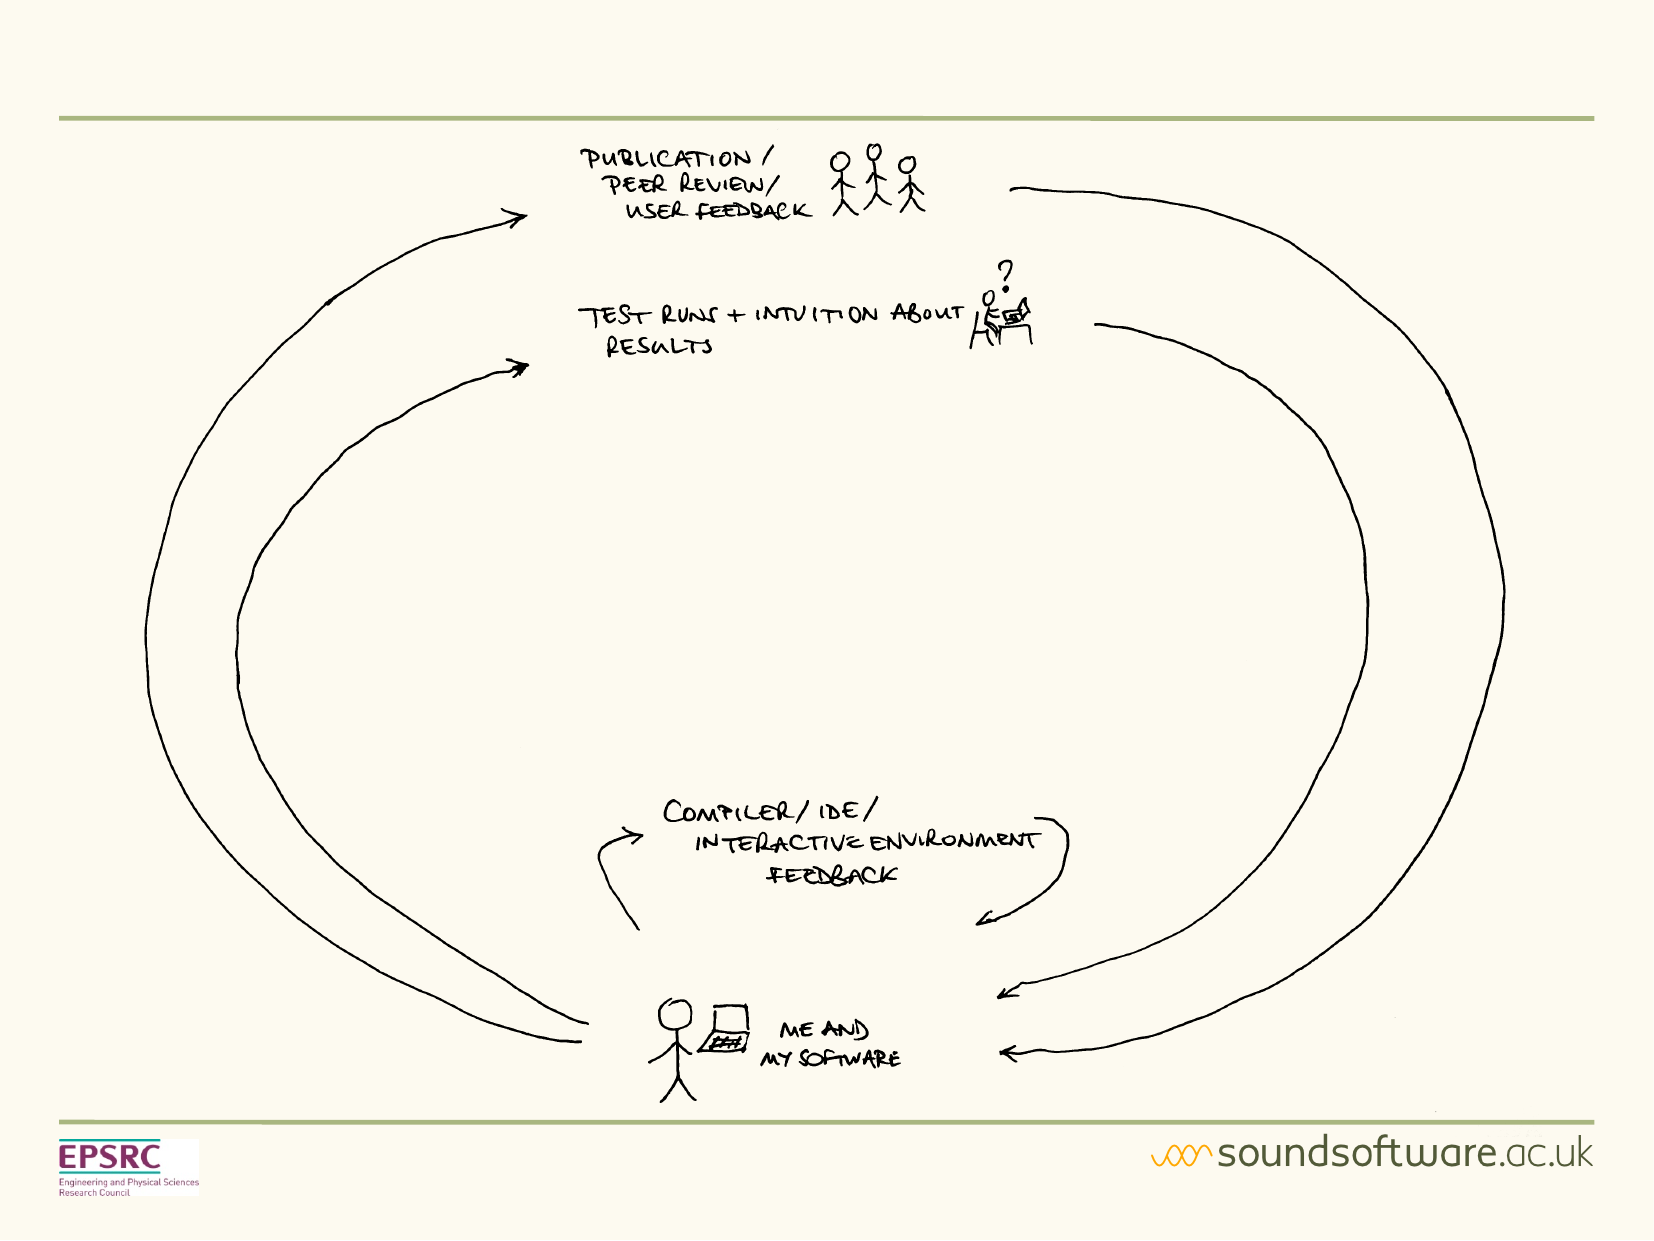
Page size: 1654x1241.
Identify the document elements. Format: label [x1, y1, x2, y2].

picture [109, 118, 1593, 1167]
picture [59, 1139, 199, 1196]
